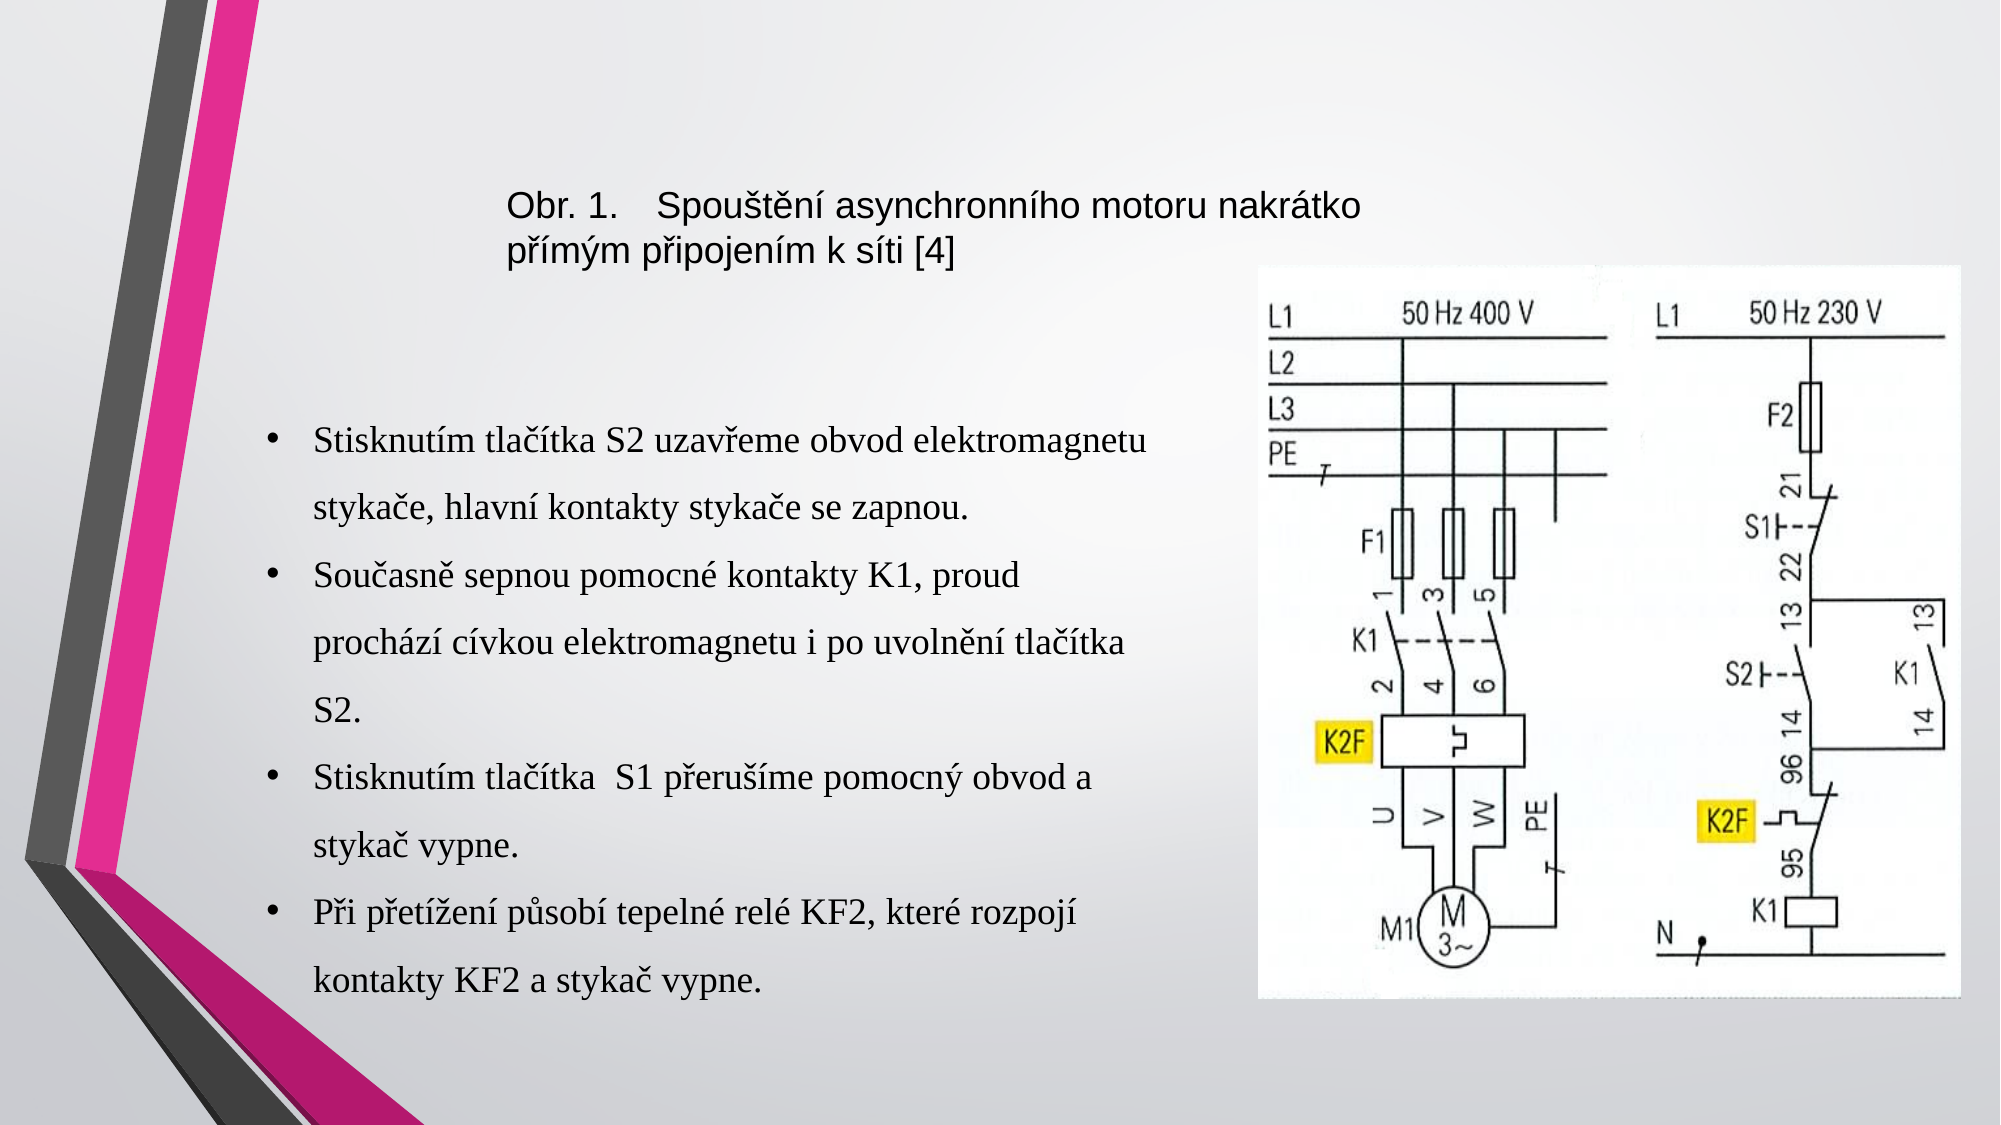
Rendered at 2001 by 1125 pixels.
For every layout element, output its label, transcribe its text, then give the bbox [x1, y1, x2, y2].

picture [1257, 265, 1961, 999]
text_box Obr. 1. Spouštění asynchronního motoru nakrátko přímým připojením k síti [4] [491, 173, 1492, 279]
text_box Stisknutím tlačítka S2 uzavřeme obvod elektromagnetu stykače, hlavní kontakty stykače se zapnou. Současně sepnou pomocné kontakty K1, proud prochází cívkou elektromagnetu i po uvolnění tlačítka S2. Stisknutím tlačítka S1 přerušíme pomocný obvod a stykač vypne. Při přetížení působí tepelné relé KF2, které rozpojí kontakty KF2 a stykač vypne. [251, 384, 1174, 1008]
